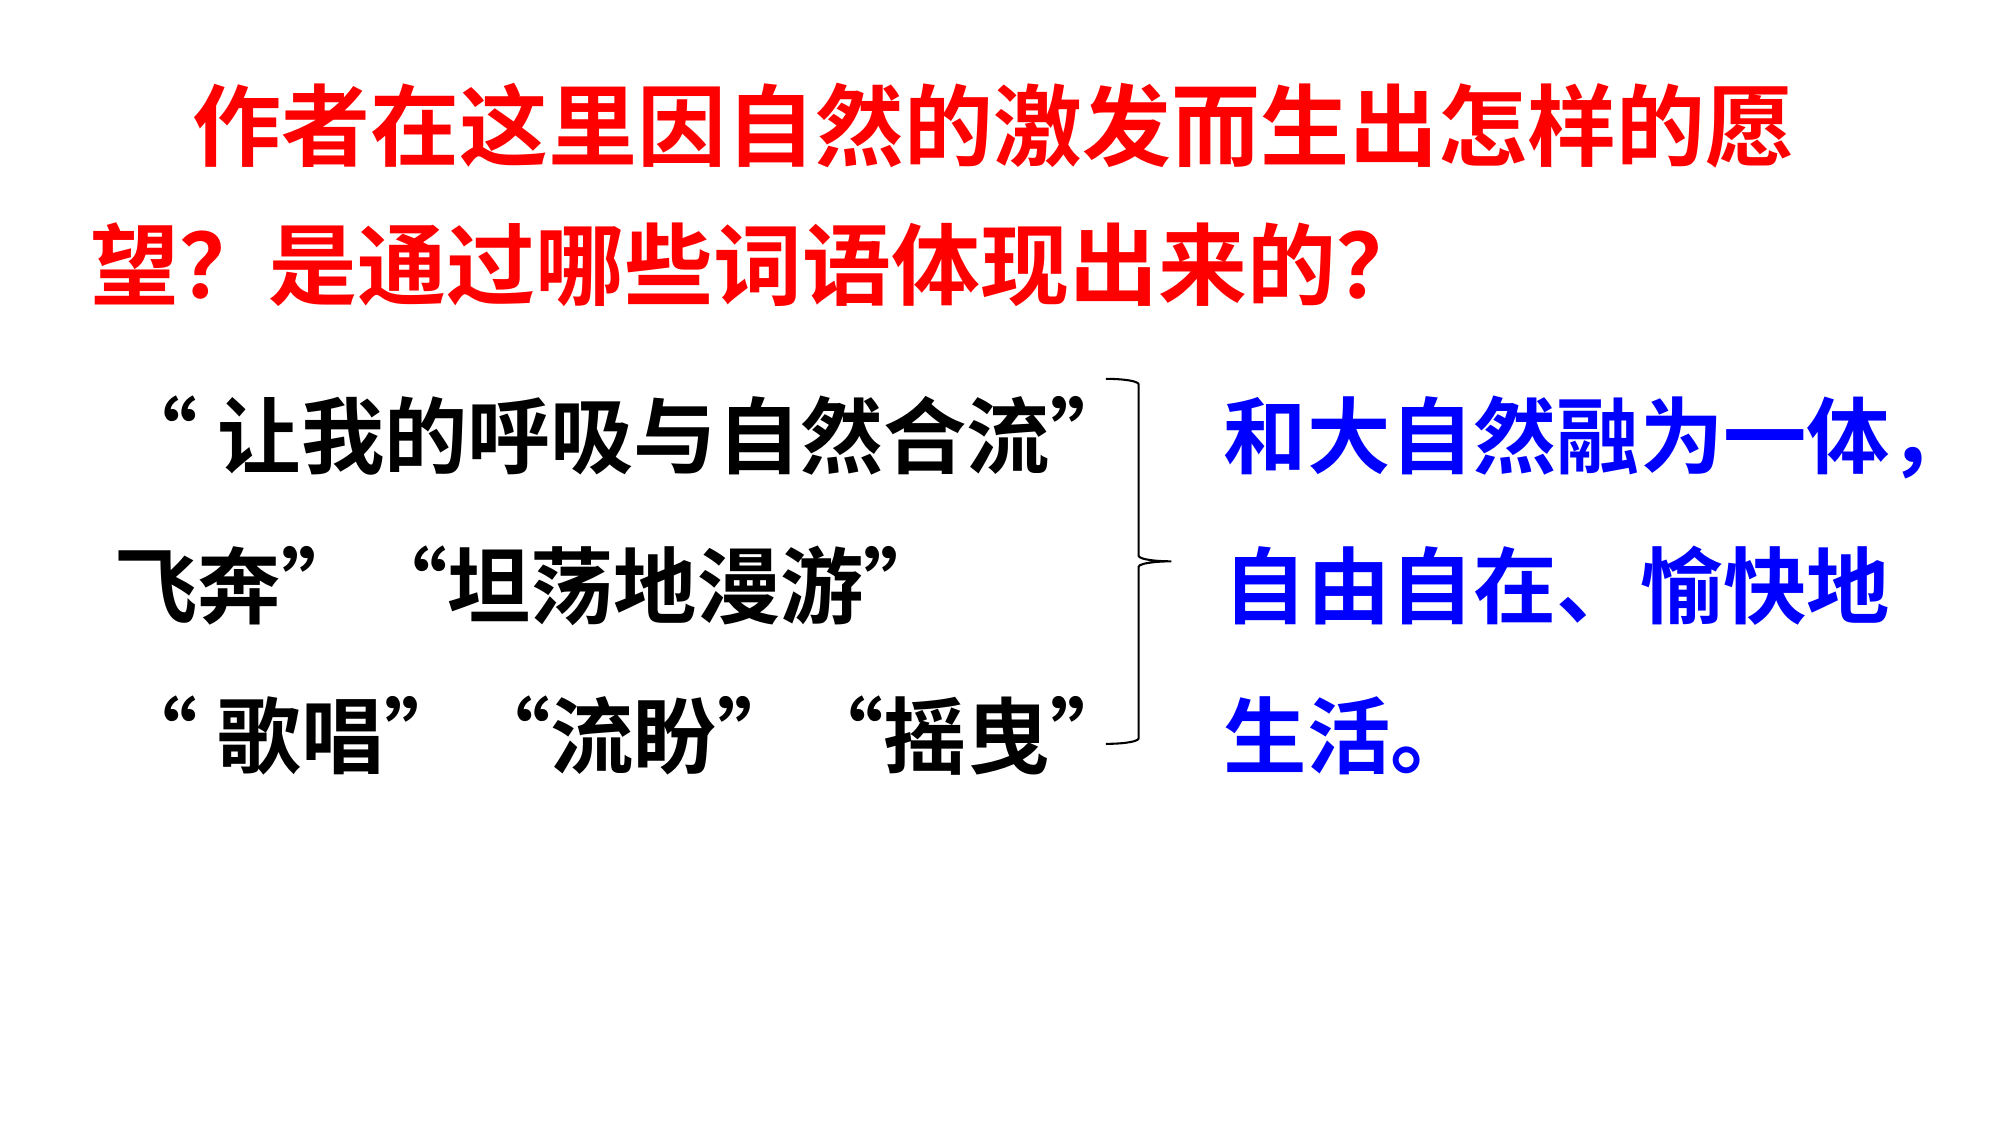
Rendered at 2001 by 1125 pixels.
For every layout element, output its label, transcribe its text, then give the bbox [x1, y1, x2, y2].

text_box 和大自然融为一体，自由自在、愉快地生活。 [1209, 326, 1936, 792]
text_box “让我的呼吸与自然合流” 飞奔”“坦荡地漫游” “歌唱”“流盼”“摇曳” [99, 326, 1152, 792]
text_box 作者在这里因自然的激发而生出怎样的愿望？是通过哪些词语体现出来的？ [75, 31, 1866, 324]
text_box [1105, 377, 1172, 745]
